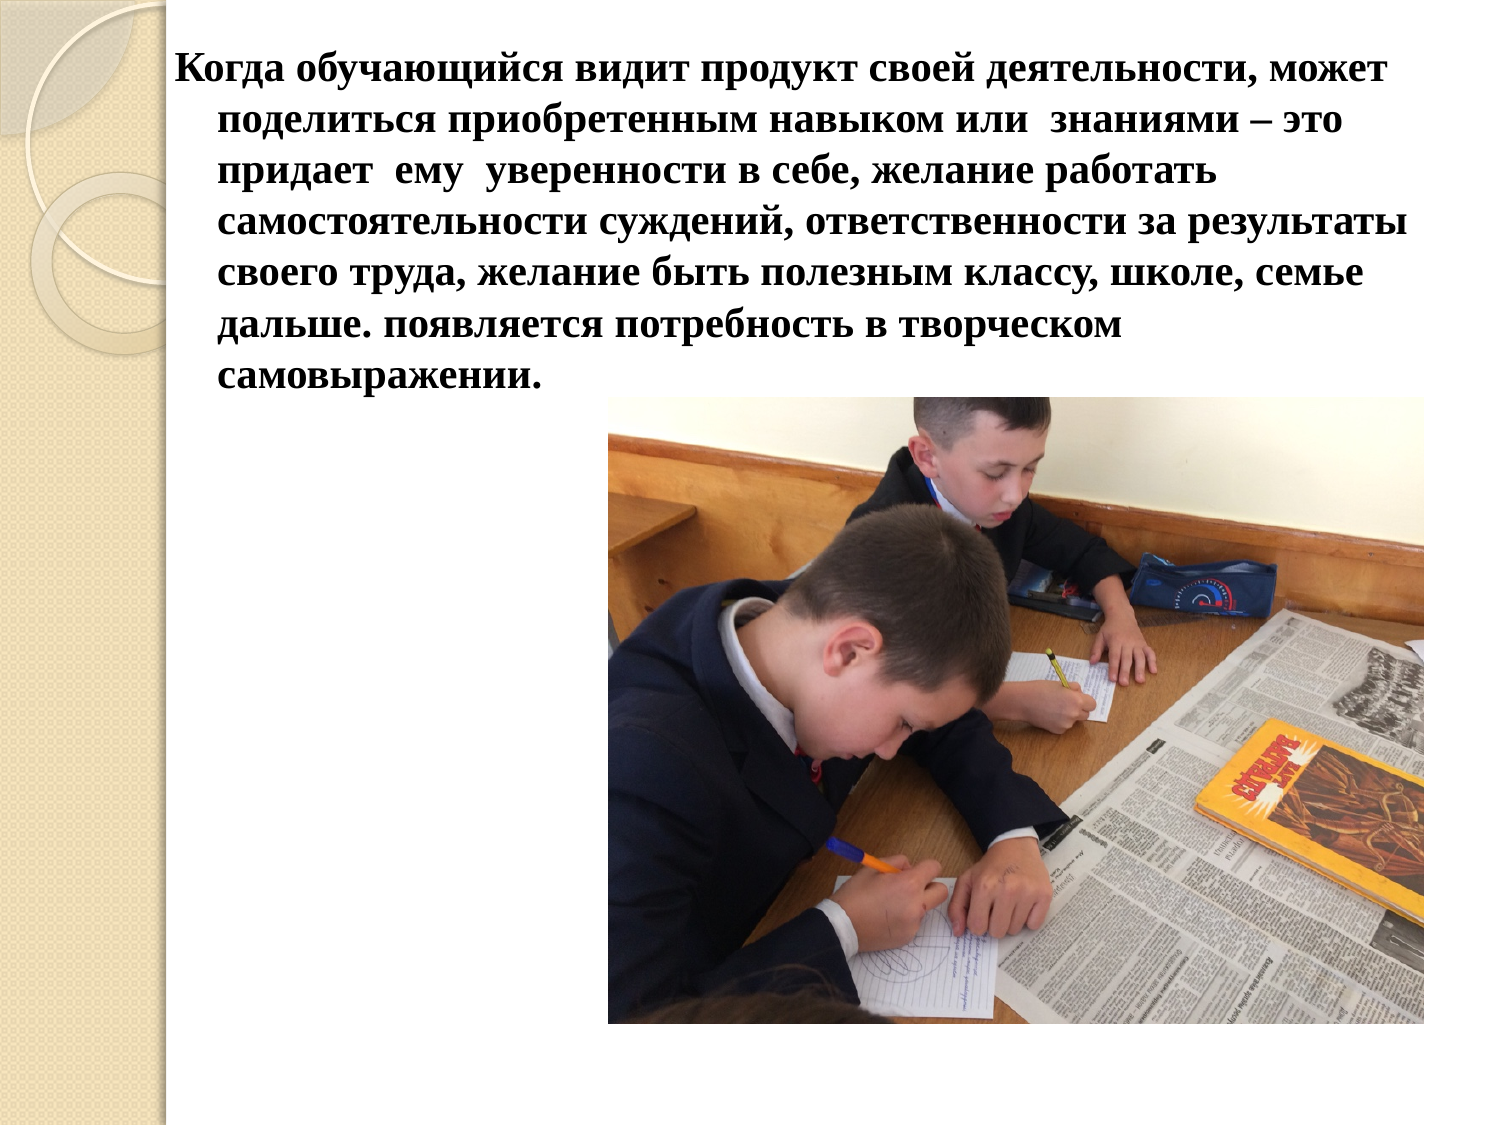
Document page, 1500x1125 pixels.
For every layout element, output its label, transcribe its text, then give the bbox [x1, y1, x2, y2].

list Когда обучающийся видит продукт своей деятельности, может поделиться приобретенным навыком или знаниями – это придает ему уверенности в себе, желание работать самостоятельности суждений, ответственности за результаты своего труда, желание быть полезным классу, школе, семье дальше. появляется потребность в творческом самовыражении. [147, 30, 1459, 409]
picture [607, 396, 1424, 1024]
